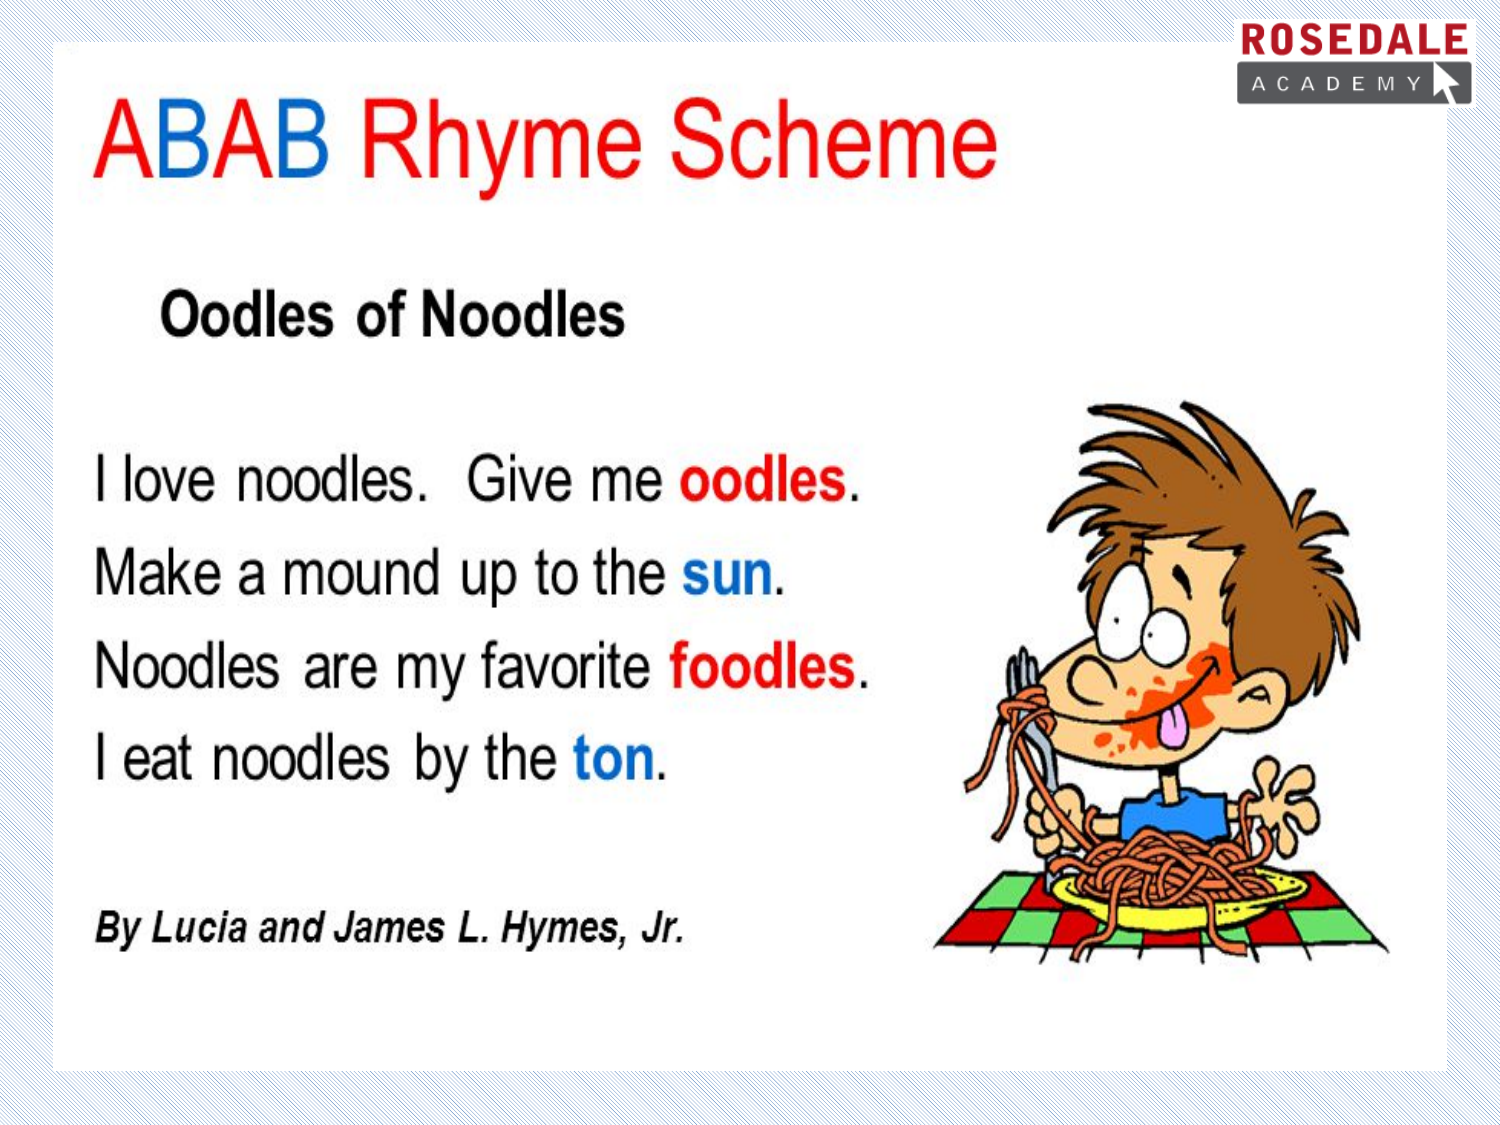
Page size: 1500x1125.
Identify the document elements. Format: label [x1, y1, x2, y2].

picture [1234, 18, 1476, 109]
list [52, 42, 1448, 1071]
